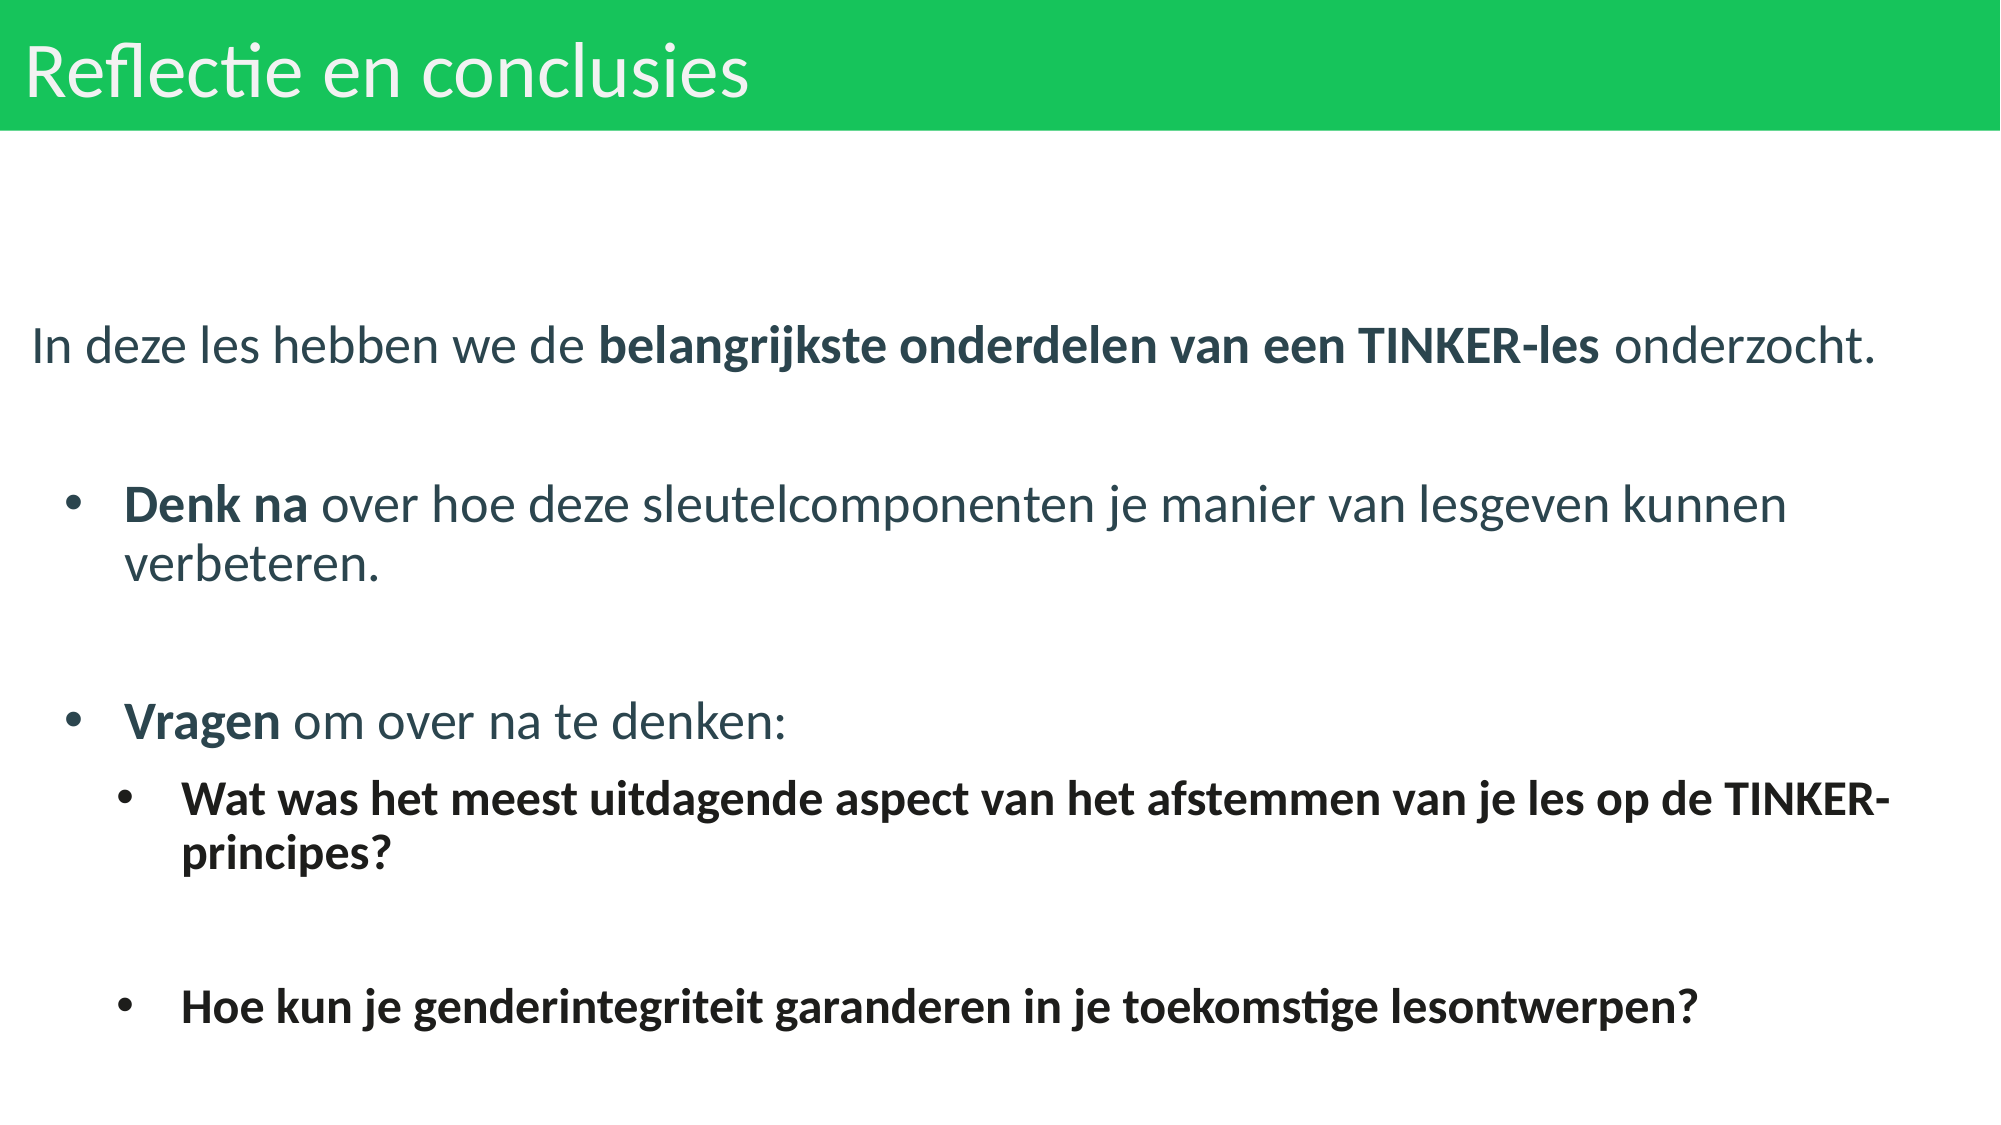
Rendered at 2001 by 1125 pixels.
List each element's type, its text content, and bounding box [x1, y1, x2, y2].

title Reflectie en conclusies [16, 13, 1976, 131]
list In deze les hebben we de belangrijkste onderdelen van een TINKER-les onderzocht. Denk na over hoe deze sleutelcomponenten je manier van lesgeven kunnen verbeteren. Vragen om over na te denken: Wat was het meest uitdagende aspect van het afstemmen van je les op de TINKER-principes? Hoe kun je genderintegriteit garanderen in je toekomstige lesontwerpen? [16, 144, 1976, 1108]
